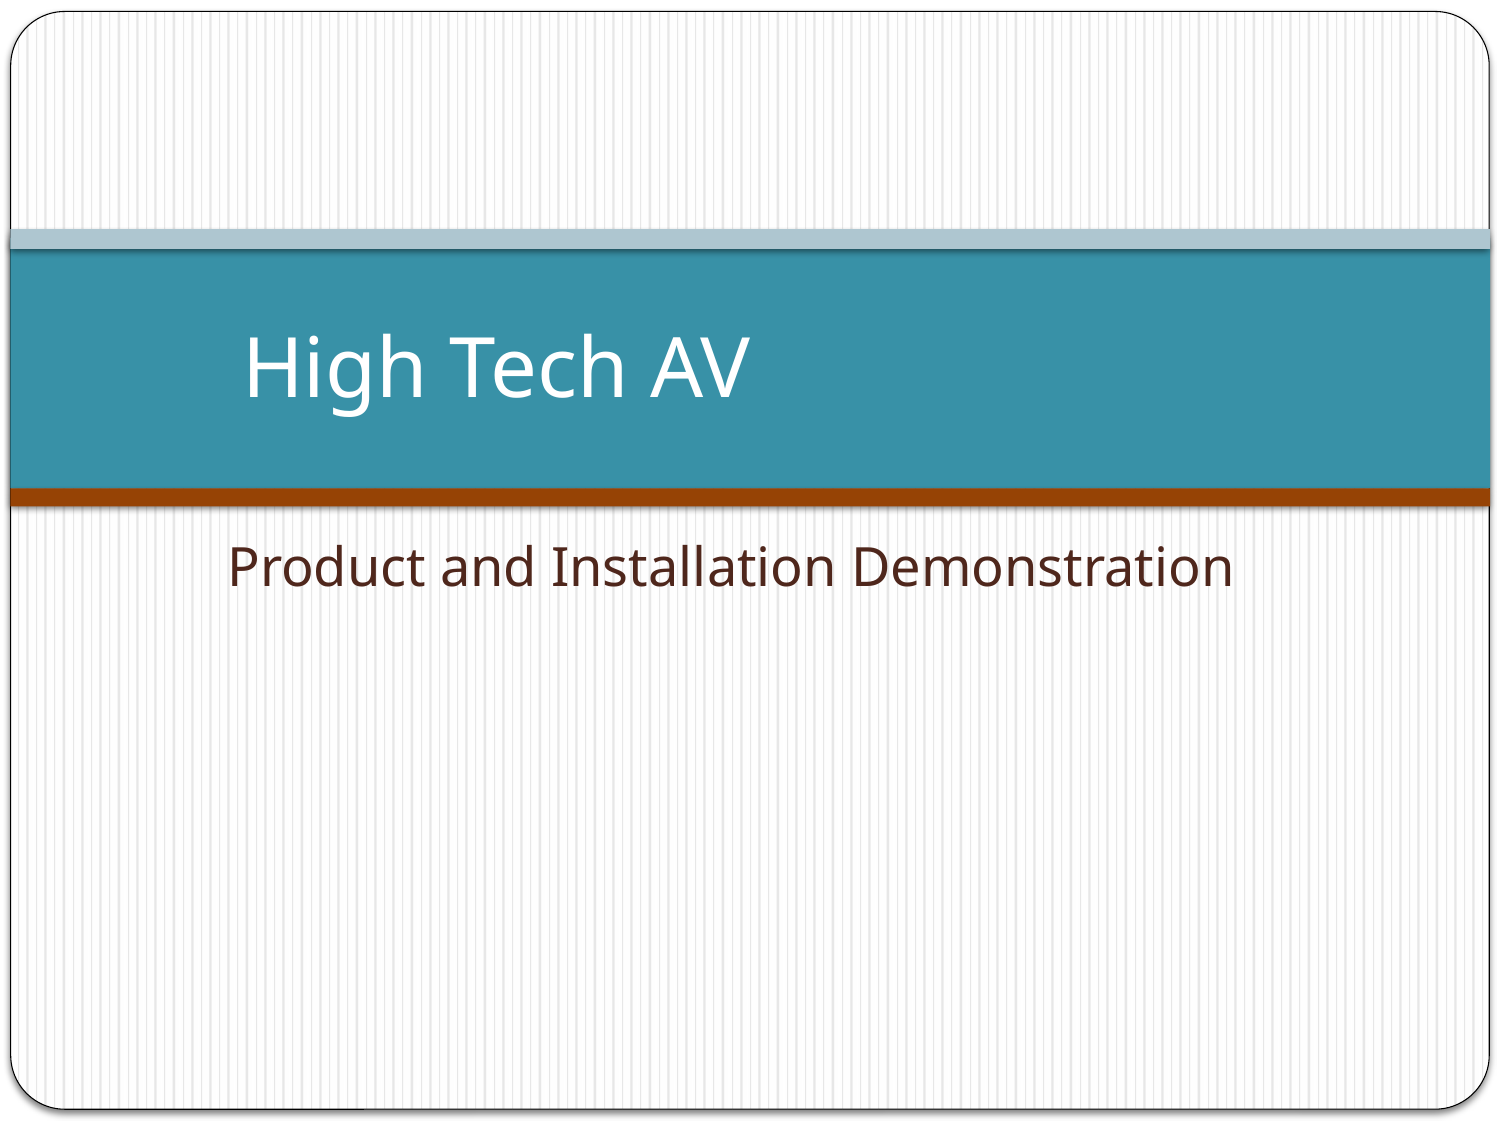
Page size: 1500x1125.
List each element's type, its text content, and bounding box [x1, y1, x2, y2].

subtitle Product and Installation Demonstration [212, 525, 1263, 788]
title High Tech AV [75, 247, 1425, 489]
